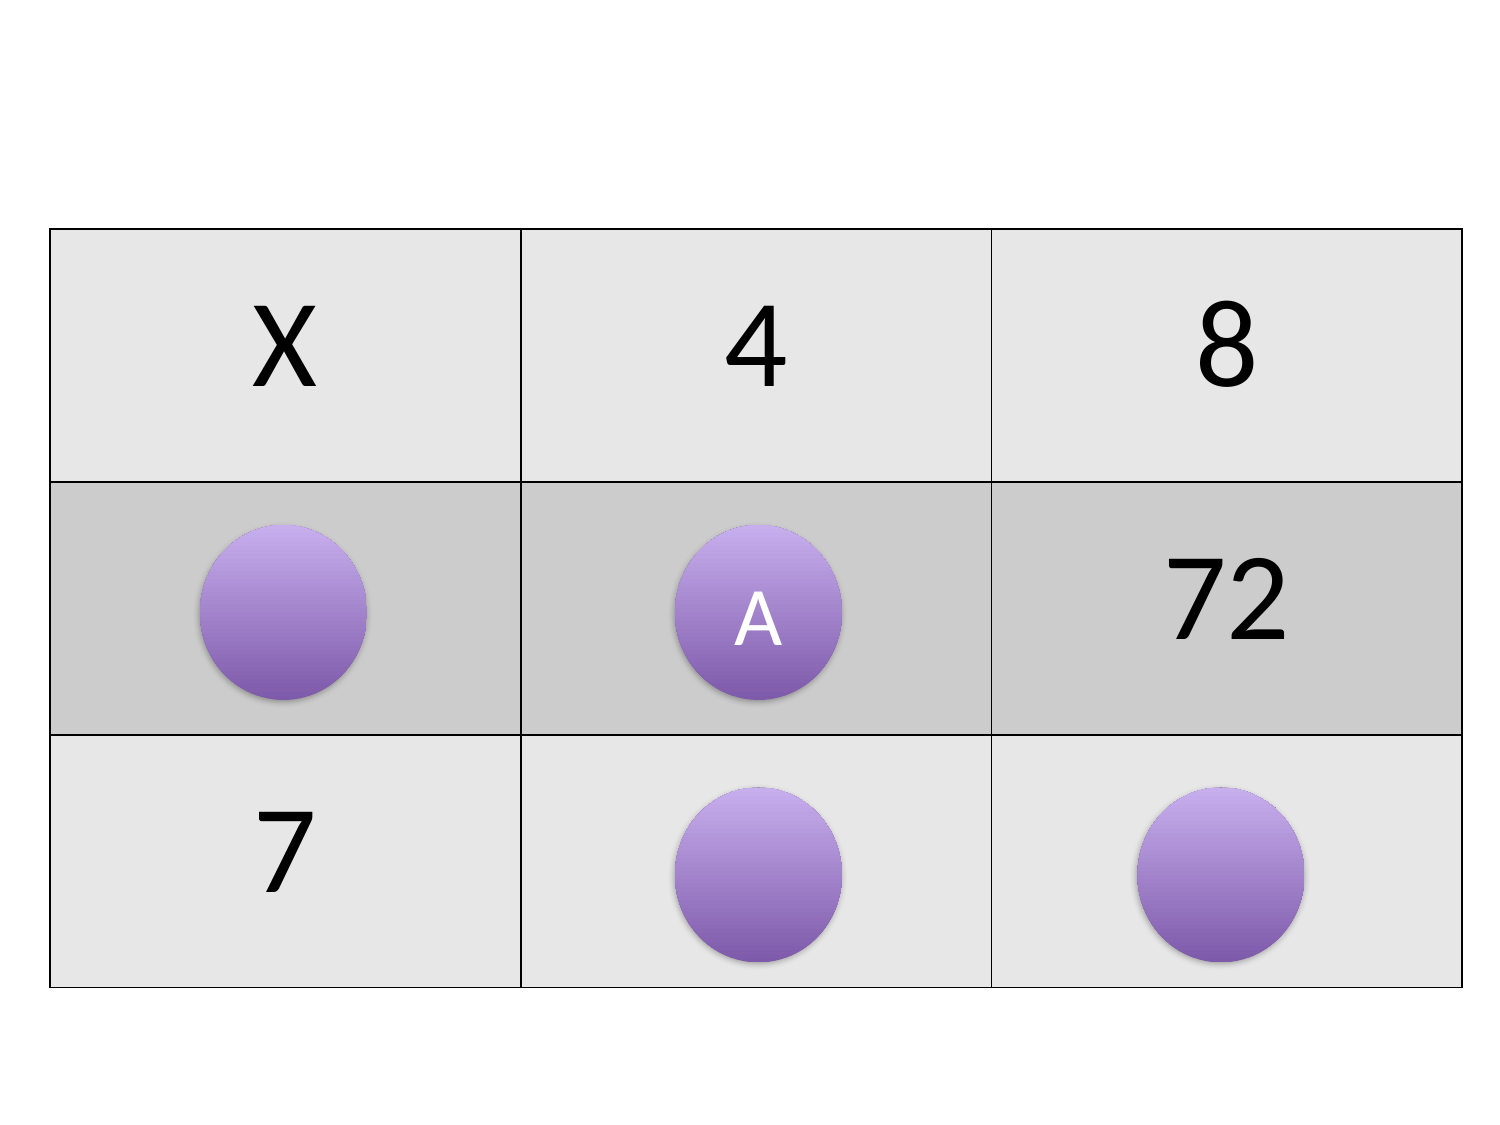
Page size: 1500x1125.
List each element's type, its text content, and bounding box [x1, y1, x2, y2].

table_cell 56 [992, 736, 1461, 987]
text_box [199, 524, 367, 700]
table_cell 7 [51, 736, 520, 987]
table_cell 9 [51, 483, 520, 734]
text_box [1137, 787, 1305, 963]
table_header 8 [992, 230, 1461, 481]
table_header X [51, 230, 520, 481]
table_header 4 [522, 230, 991, 481]
text_box [674, 787, 842, 963]
text_box A [674, 524, 842, 700]
table_cell 72 [992, 483, 1461, 734]
table_cell 28 [522, 736, 991, 987]
table_cell 36 [522, 483, 991, 734]
